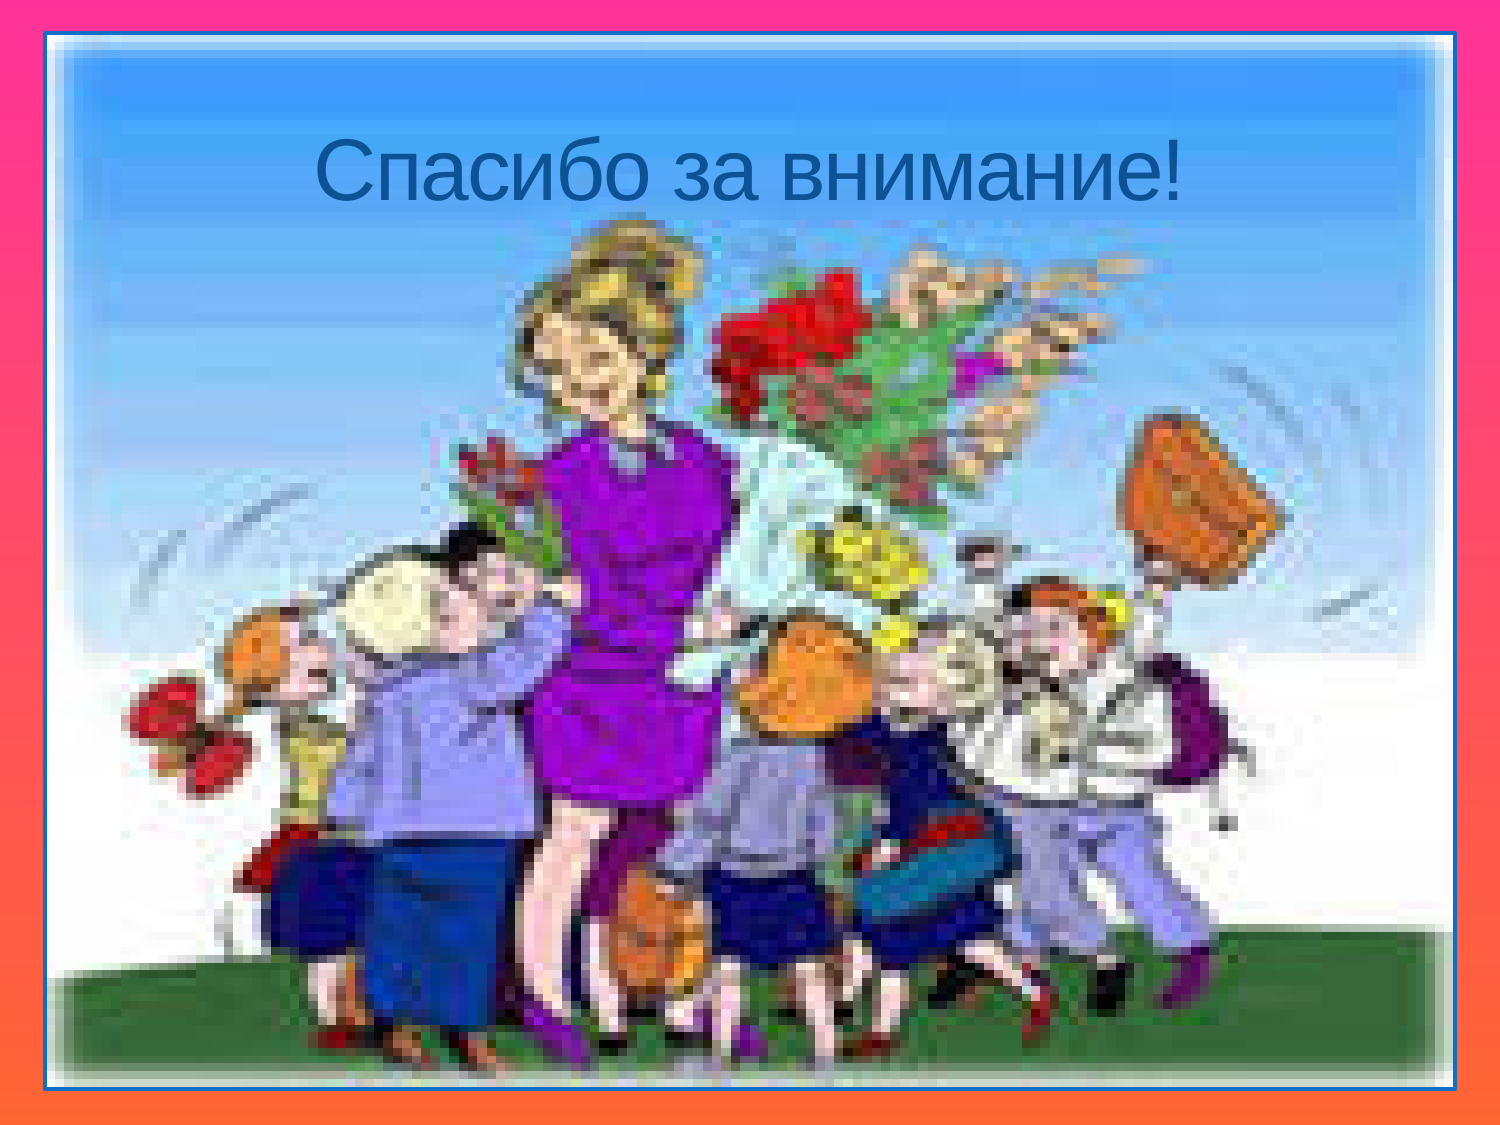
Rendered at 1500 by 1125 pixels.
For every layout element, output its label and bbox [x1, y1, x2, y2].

list [46, 34, 1454, 1088]
